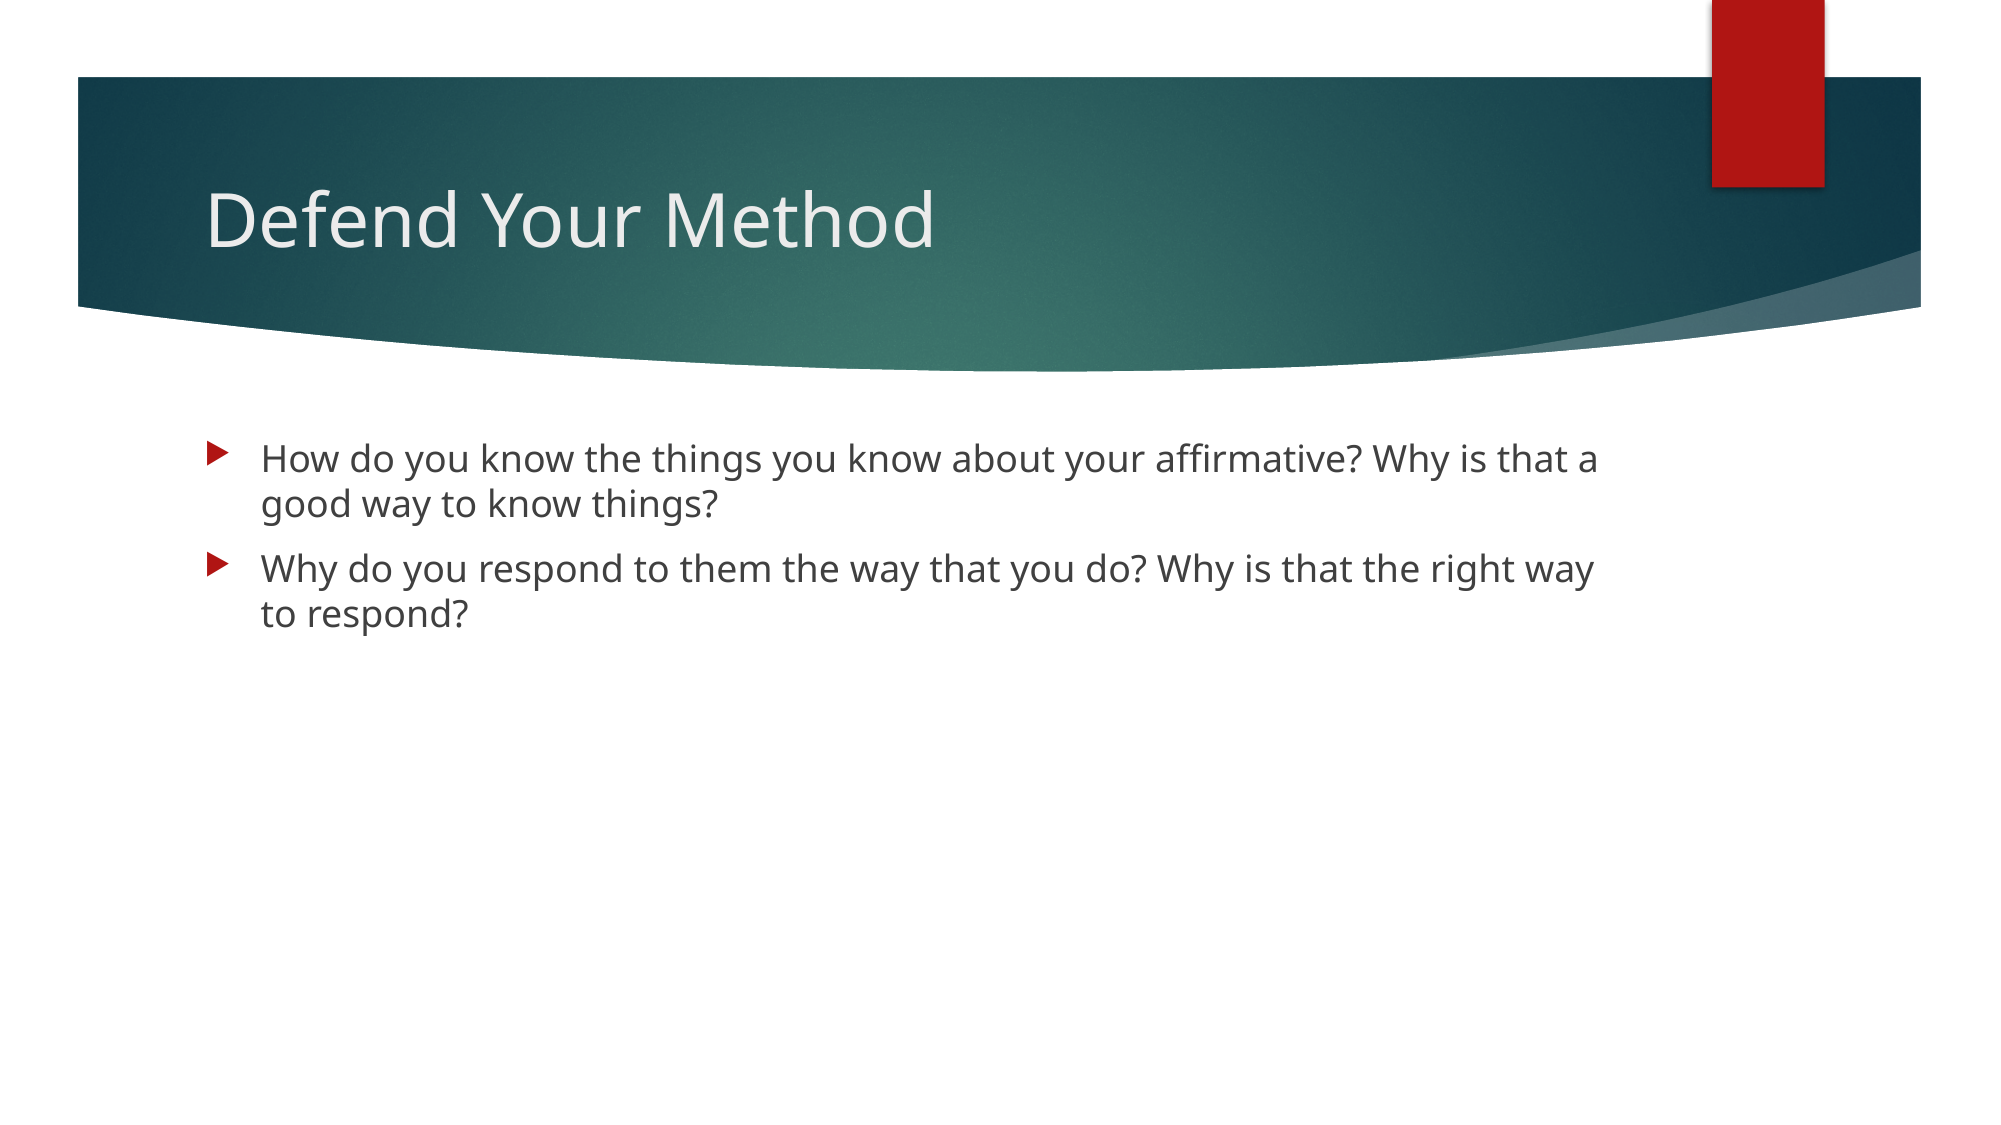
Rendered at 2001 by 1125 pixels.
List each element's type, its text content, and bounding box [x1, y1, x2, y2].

title Defend Your Method [189, 159, 1638, 276]
list How do you know the things you know about your affirmative? Why is that a good way to know things? Why do you respond to them the way that you do? Why is that the right way to respond? [189, 427, 1638, 988]
